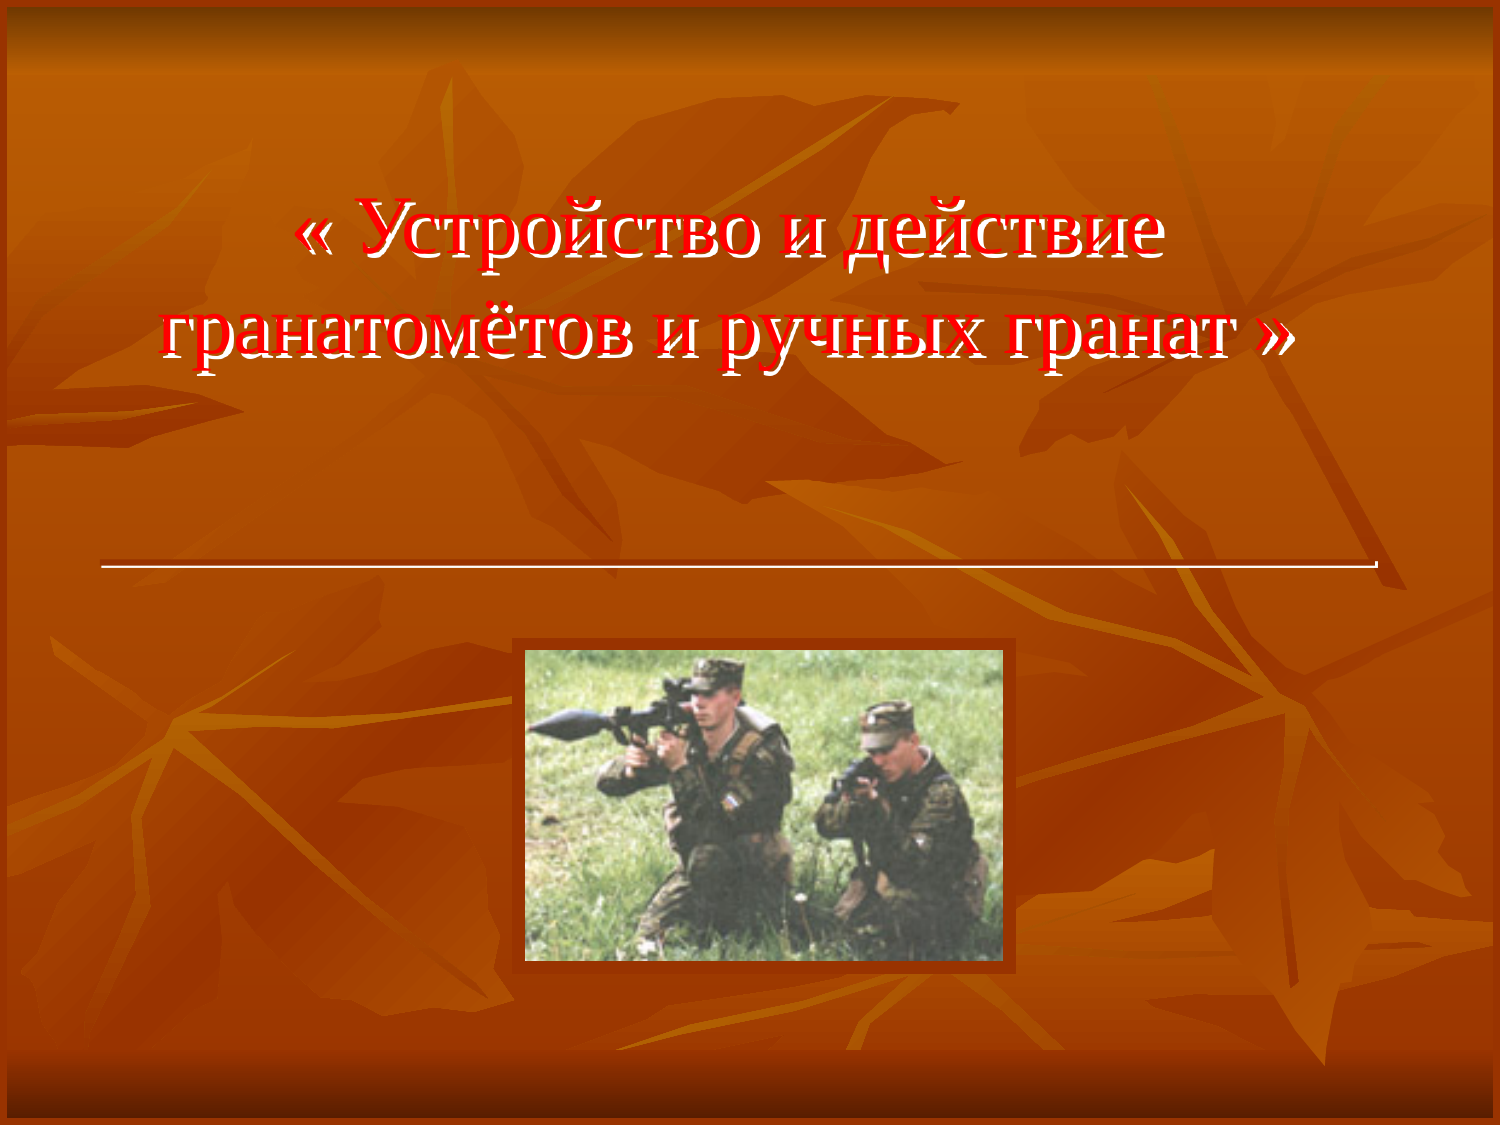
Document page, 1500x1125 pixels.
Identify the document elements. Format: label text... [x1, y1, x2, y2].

text_box « Устройство и действие гранатомётов и ручных гранат » [142, 162, 1331, 378]
text_box [0, 0, 1500, 1125]
picture [524, 649, 1004, 962]
